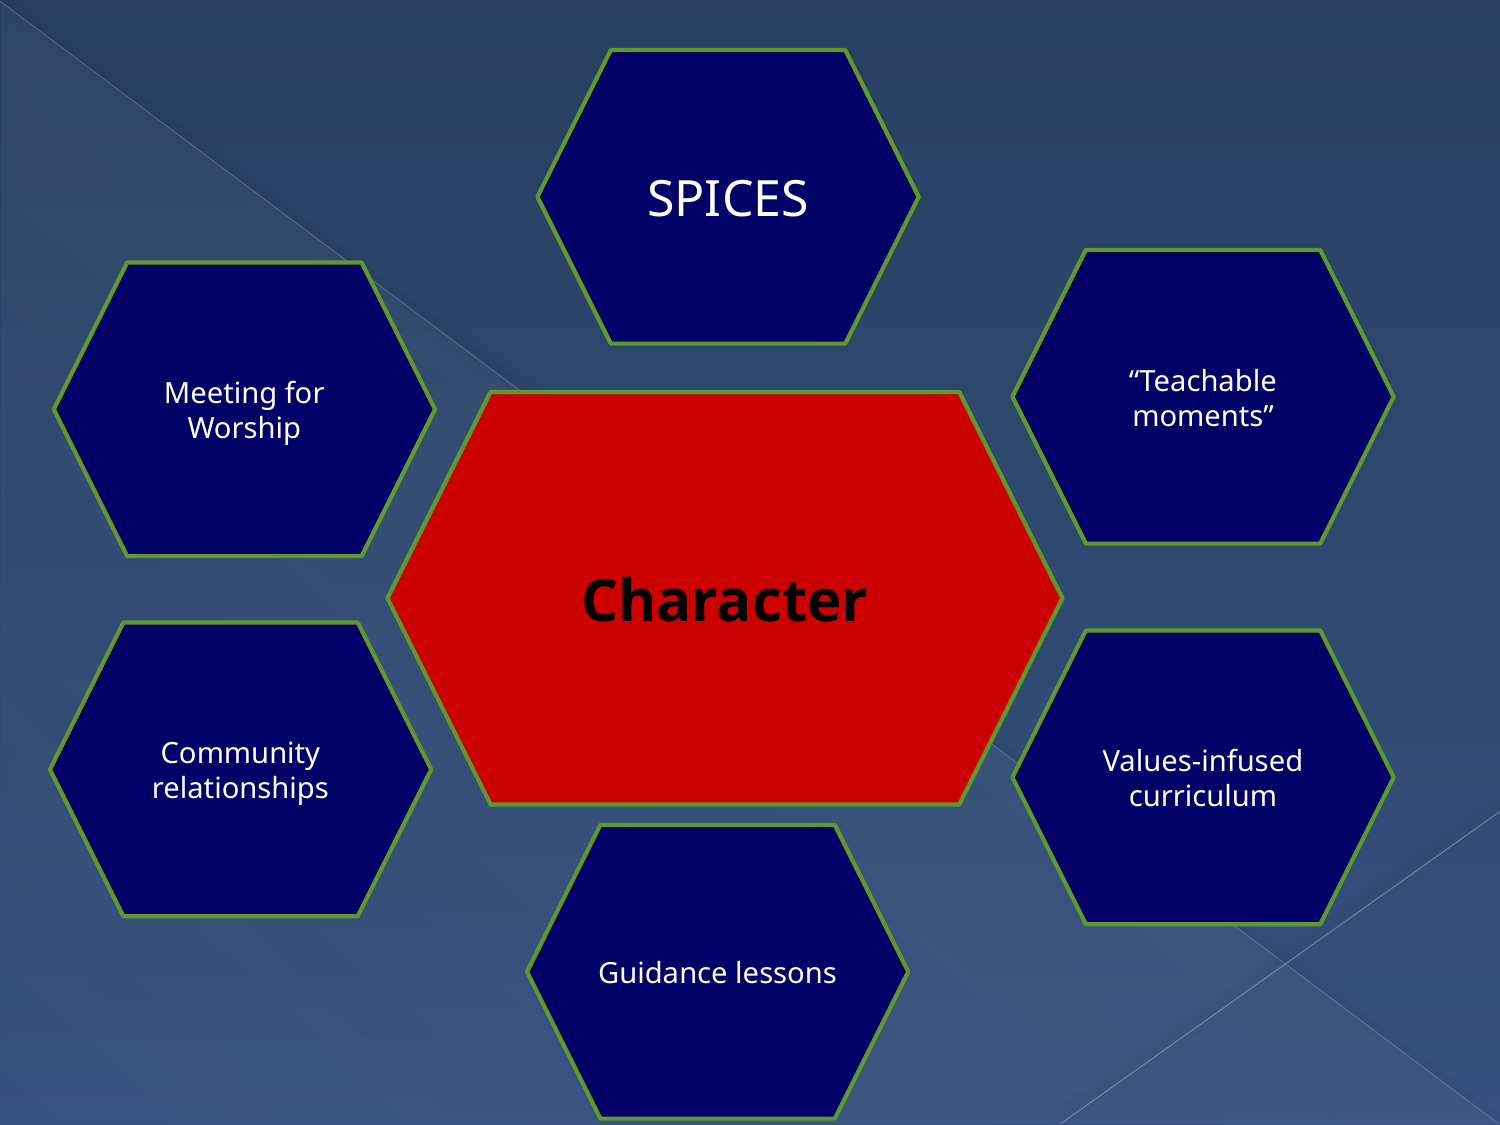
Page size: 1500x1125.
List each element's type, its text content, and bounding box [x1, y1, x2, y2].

text_box Values-infused curriculum [1010, 628, 1396, 927]
text_box Guidance lessons [525, 822, 911, 1121]
text_box Character [385, 389, 1065, 807]
text_box Community relationships [48, 620, 434, 919]
text_box Meeting for Worship [51, 260, 437, 559]
text_box SPICES [535, 47, 921, 346]
text_box “Teachable moments” [1010, 247, 1396, 546]
